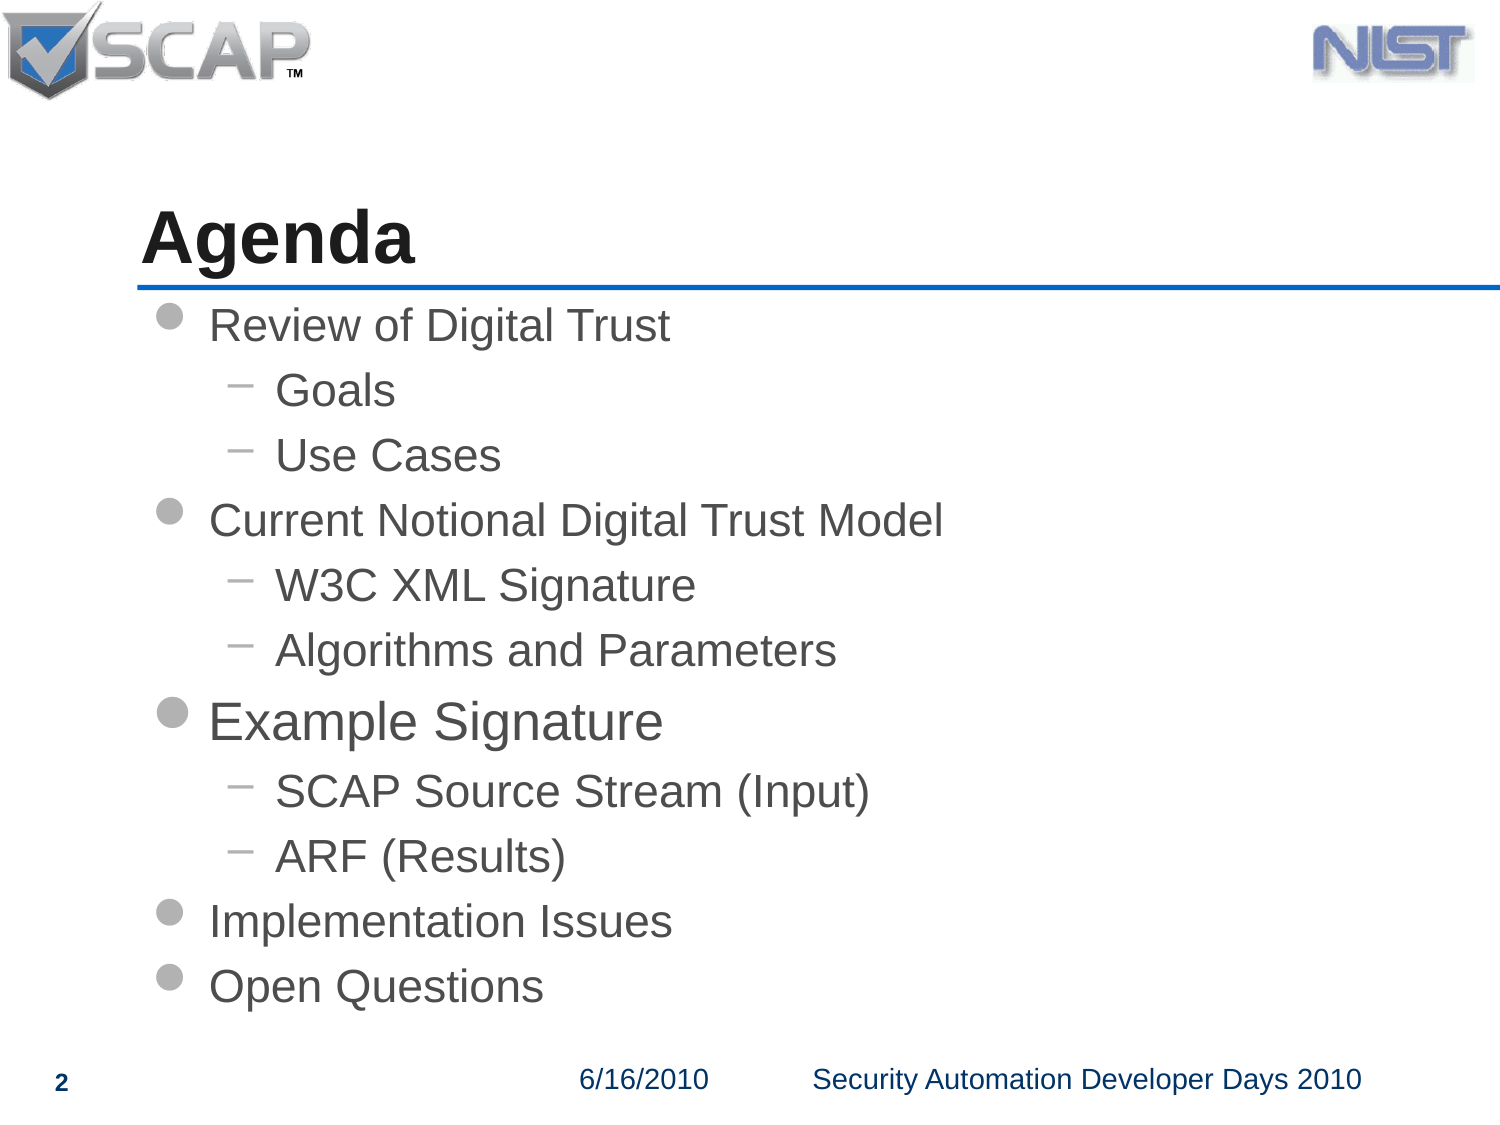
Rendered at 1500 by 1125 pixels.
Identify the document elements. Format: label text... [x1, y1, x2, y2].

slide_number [374, 1024, 725, 1104]
picture [1312, 24, 1475, 83]
title Agenda [124, 99, 1426, 288]
slide_number 2 [13, 1023, 111, 1105]
footer Security Automation Developer Days 2010 [749, 1024, 1426, 1104]
picture [0, 0, 313, 103]
list Review of Digital Trust Goals Use Cases Current Notional Digital Trust Model W3C XML Signature Algorithms and Parameters Example Signature SCAP Source Stream (Input) ARF (Results) Implementation Issues Open Questions [137, 287, 1400, 1026]
